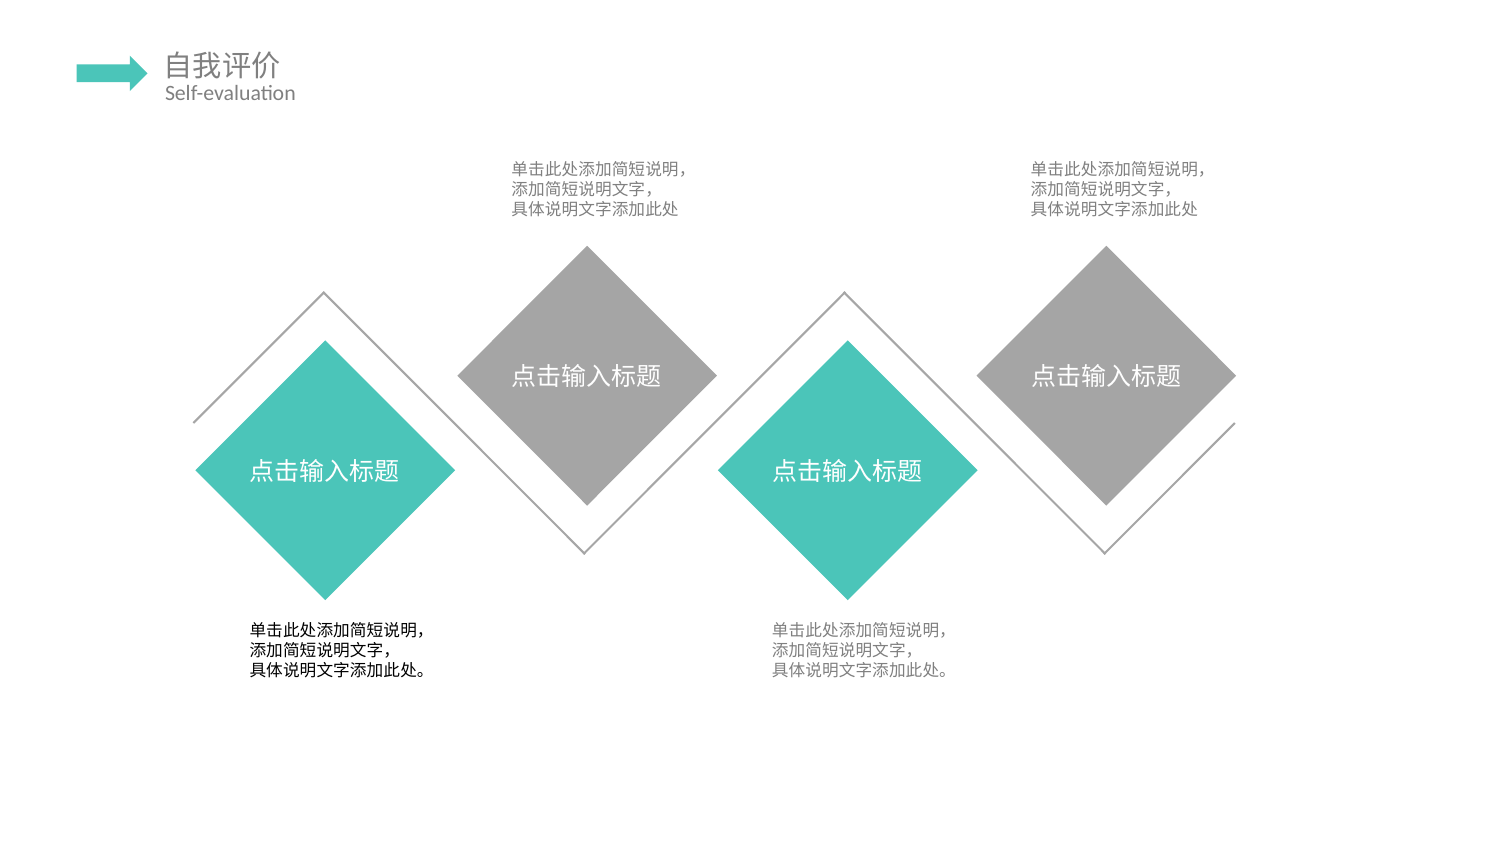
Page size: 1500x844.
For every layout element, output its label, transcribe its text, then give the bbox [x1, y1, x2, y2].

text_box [843, 291, 971, 338]
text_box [717, 340, 978, 601]
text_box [983, 514, 1106, 555]
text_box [193, 291, 325, 340]
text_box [976, 245, 1237, 506]
text_box 单击此处添加简短说明， 添加简短说明文字， 具体说明文字添加此处 [496, 151, 782, 227]
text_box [721, 291, 842, 338]
text_box 单击此处添加简短说明， 添加简短说明文字， 具体说明文字添加此处 [1015, 151, 1301, 227]
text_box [583, 514, 712, 555]
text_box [457, 245, 718, 506]
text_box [1110, 512, 1236, 555]
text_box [325, 291, 452, 338]
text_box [459, 514, 578, 555]
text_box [195, 340, 456, 601]
text_box 单击此处添加简短说明， 添加简短说明文字， 具体说明文字添加此处。 [756, 611, 1043, 687]
text_box 单击此处添加简短说明， 添加简短说明文字， 具体说明文字添加此处。 [234, 611, 520, 687]
